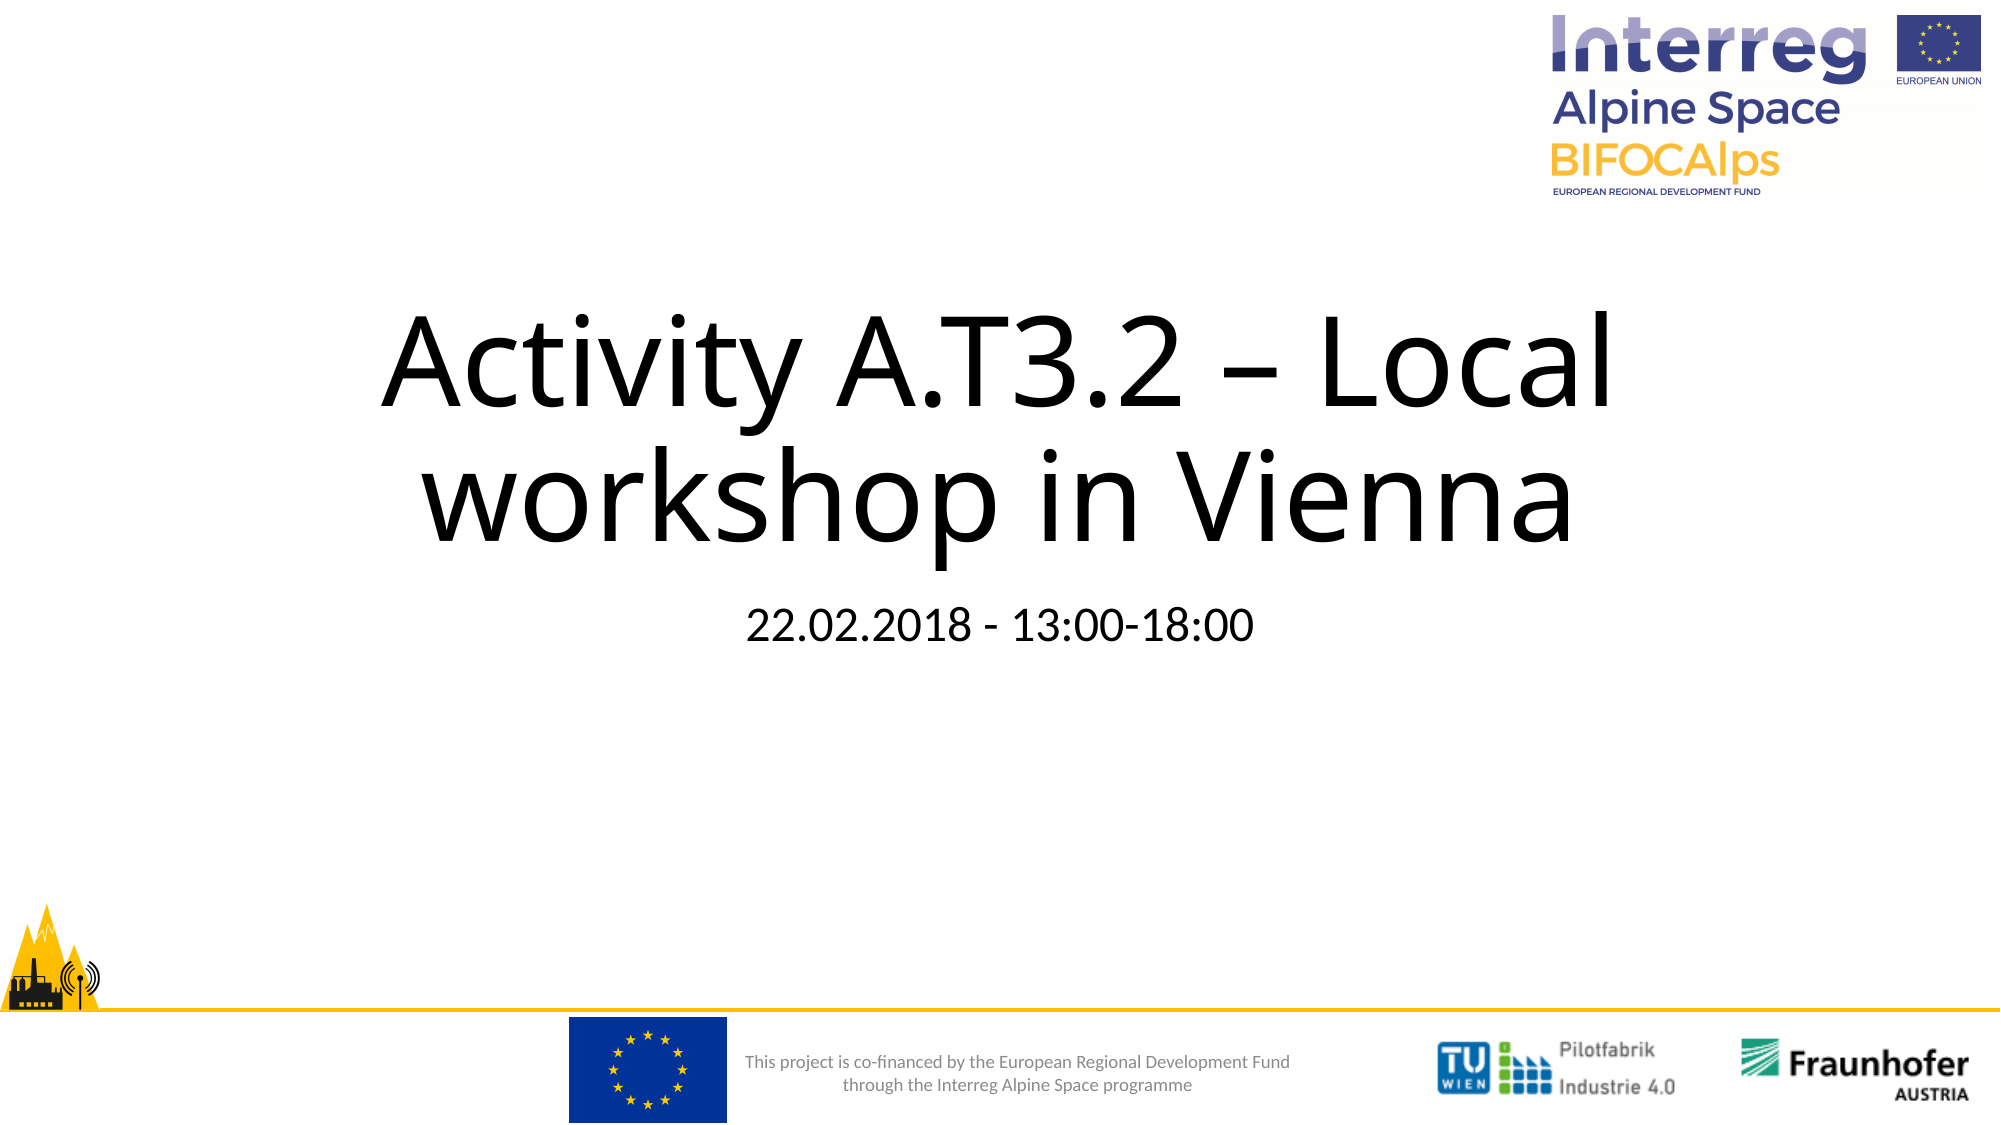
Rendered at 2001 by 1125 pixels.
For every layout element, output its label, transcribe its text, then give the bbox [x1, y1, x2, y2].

picture [1424, 1020, 1980, 1112]
title Activity A.T3.2 – Local workshop in Vienna [249, 184, 1750, 576]
picture [569, 1017, 727, 1123]
subtitle 22.02.2018 - 13:00-18:00 [249, 590, 1750, 863]
picture [1552, 15, 1981, 195]
picture [0, 904, 100, 1010]
